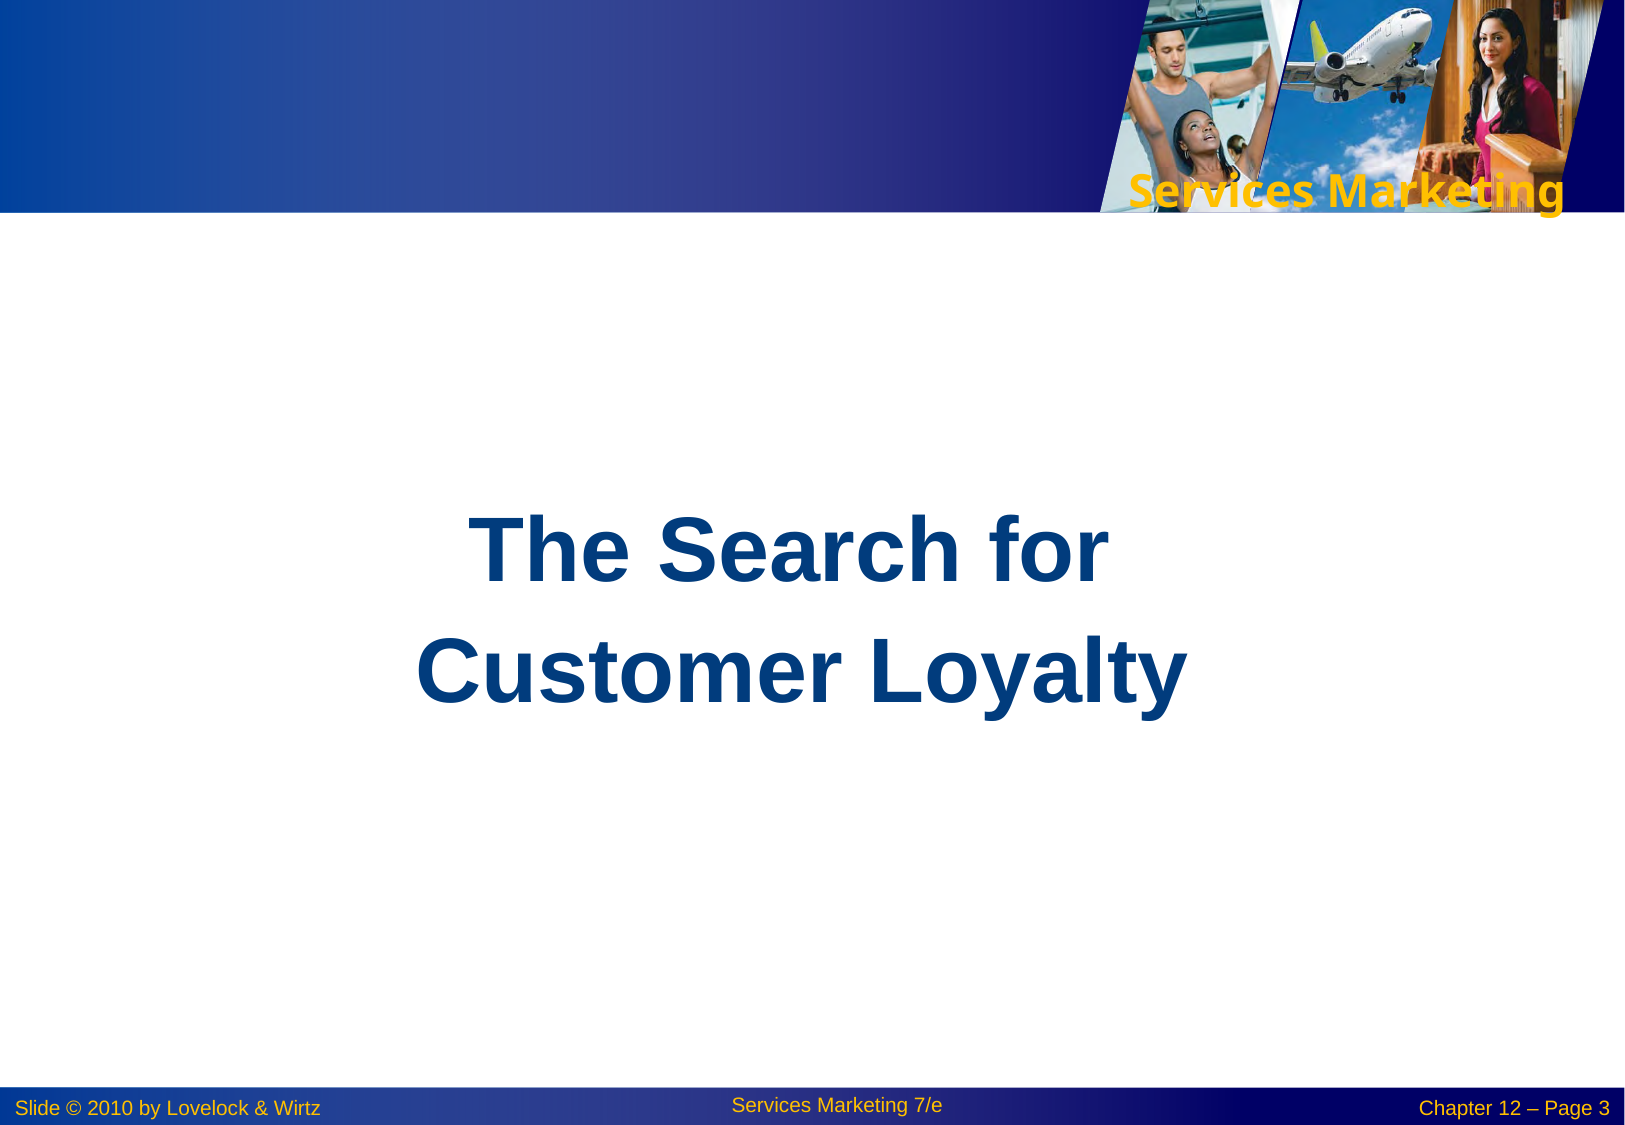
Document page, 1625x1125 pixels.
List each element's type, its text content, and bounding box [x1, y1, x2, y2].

picture [1100, 0, 1604, 213]
text_box The Search for Customer Loyalty [112, 436, 1493, 763]
picture [1162, 186, 1172, 192]
picture [1546, 187, 1556, 202]
